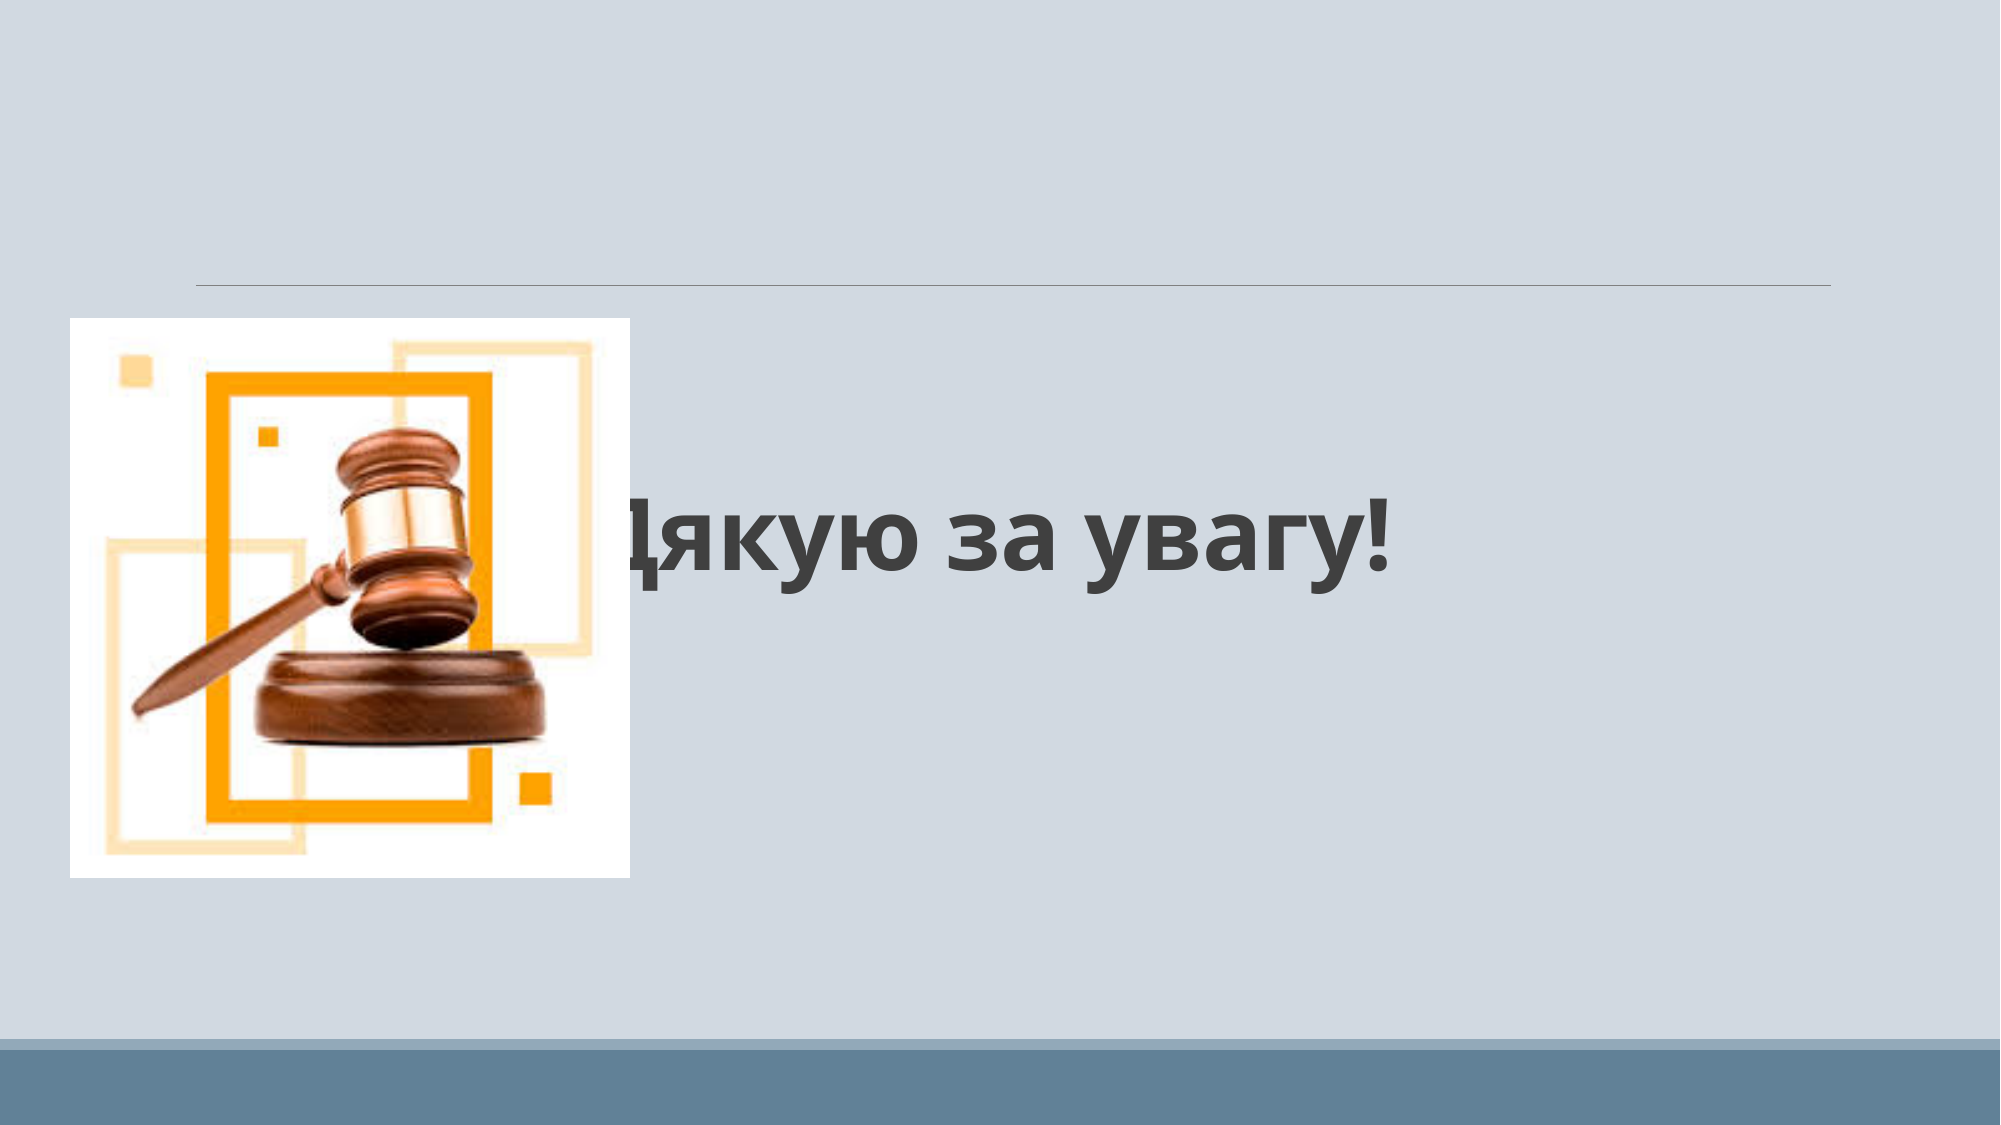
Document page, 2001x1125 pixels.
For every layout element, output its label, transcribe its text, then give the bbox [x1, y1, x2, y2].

picture [69, 317, 630, 878]
title Дякую за увагу! [639, 360, 1802, 598]
